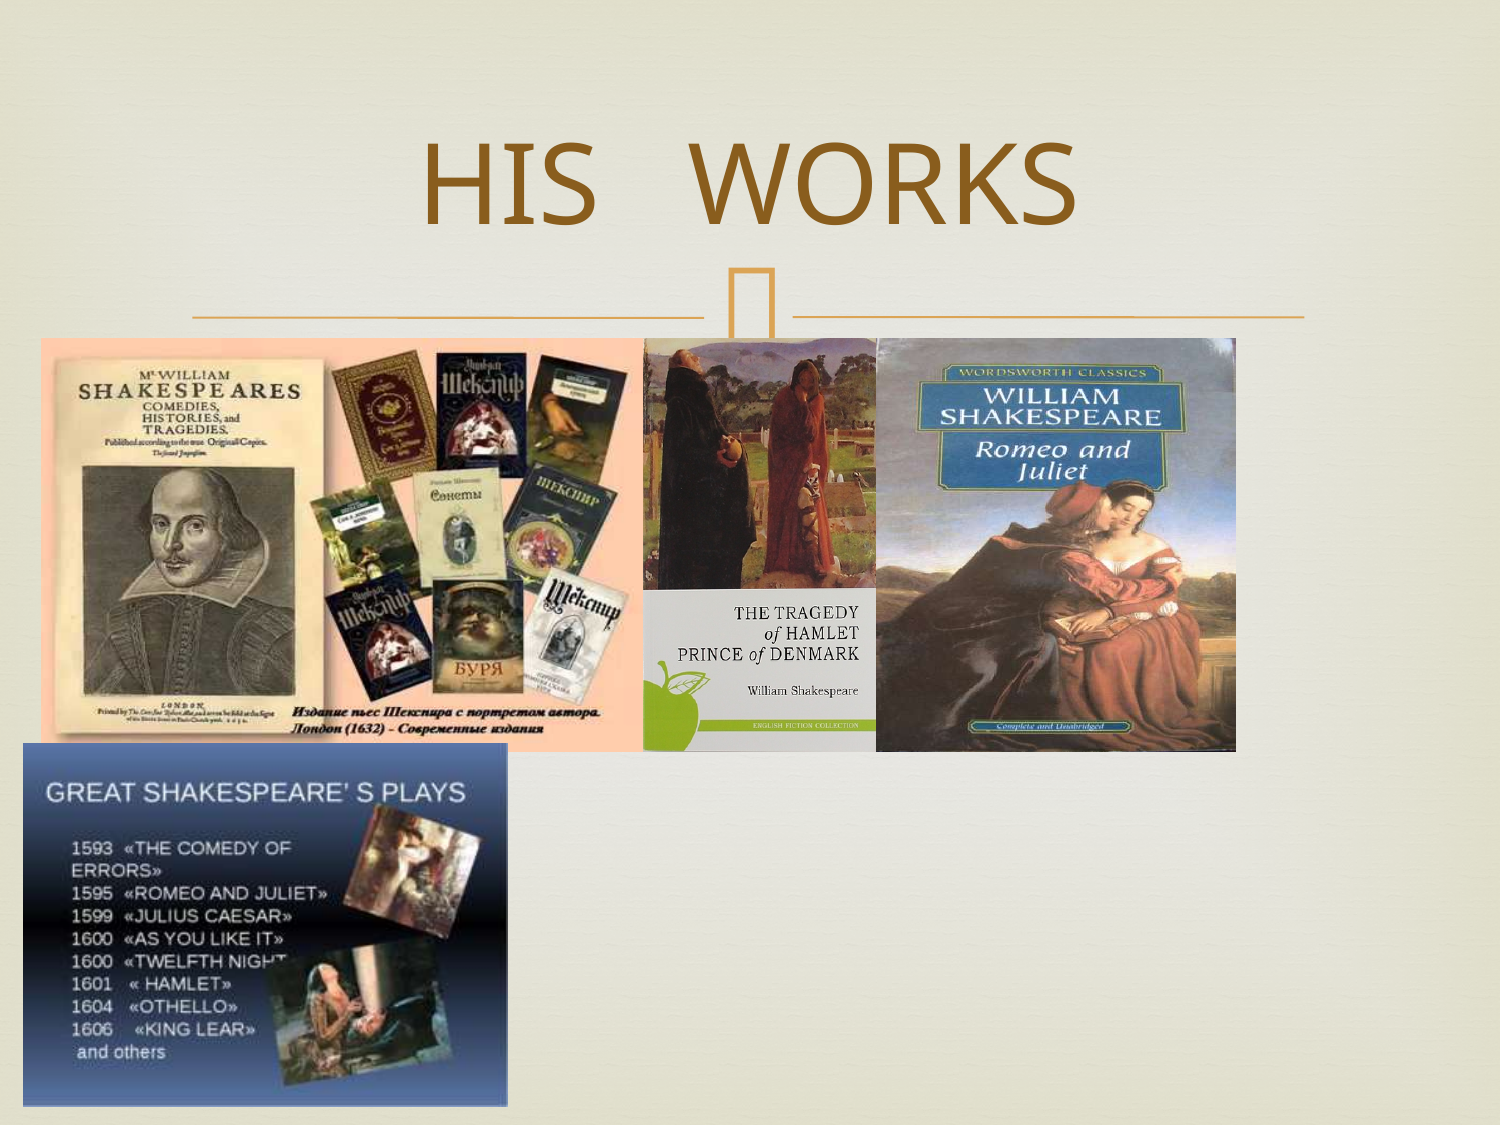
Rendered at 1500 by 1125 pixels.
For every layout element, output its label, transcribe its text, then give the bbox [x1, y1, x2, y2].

title HIS WORKS [112, 93, 1386, 267]
picture [22, 337, 1237, 1107]
